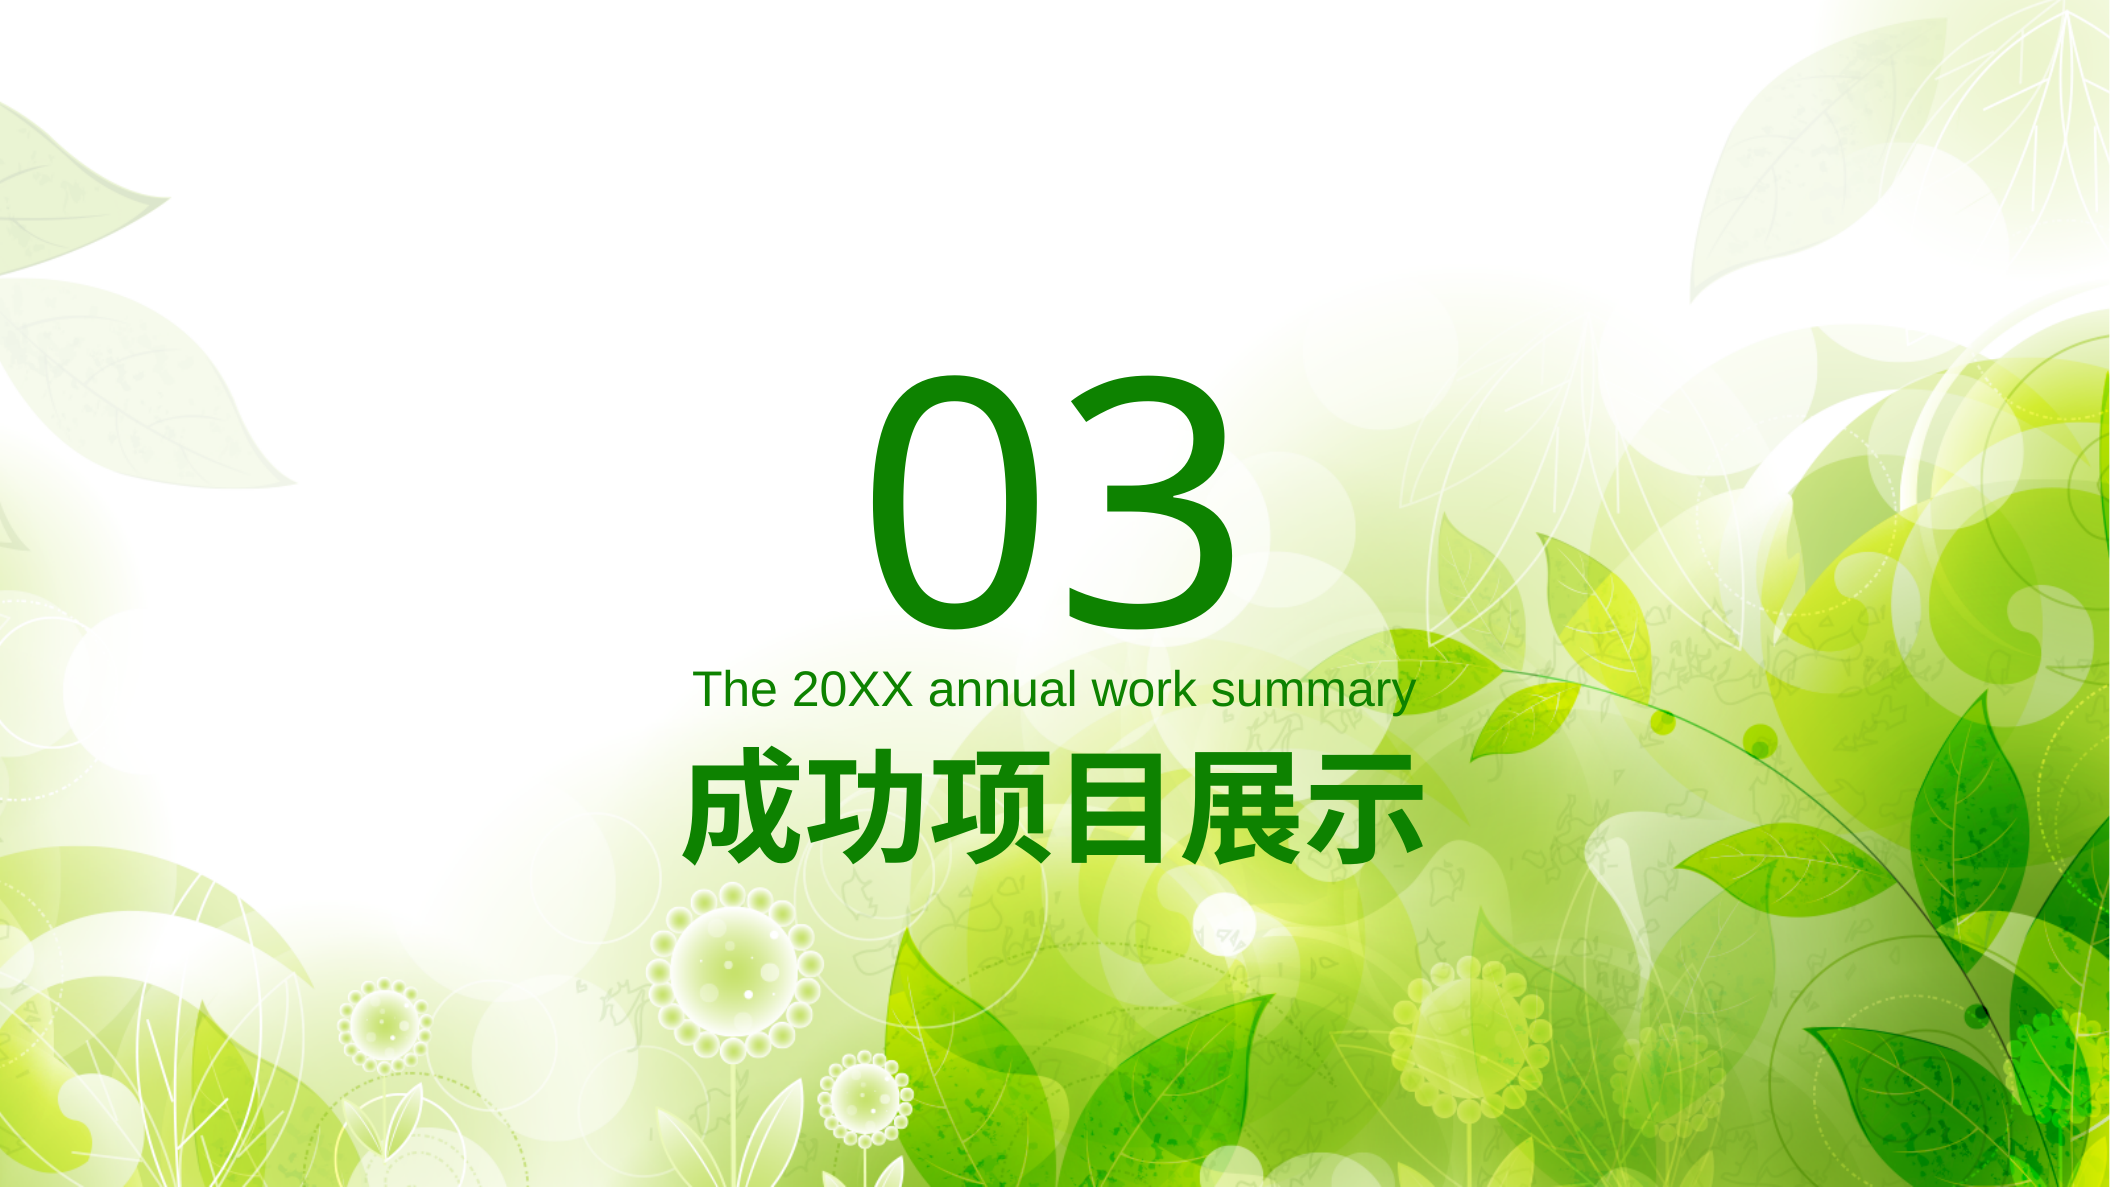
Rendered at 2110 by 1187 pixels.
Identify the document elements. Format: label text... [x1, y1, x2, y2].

text_box 03 [801, 272, 1308, 703]
text_box The 20XX annual work summary [638, 649, 1471, 725]
text_box 成功项目展示 [640, 725, 1469, 886]
text_box [0, 0, 2110, 1187]
